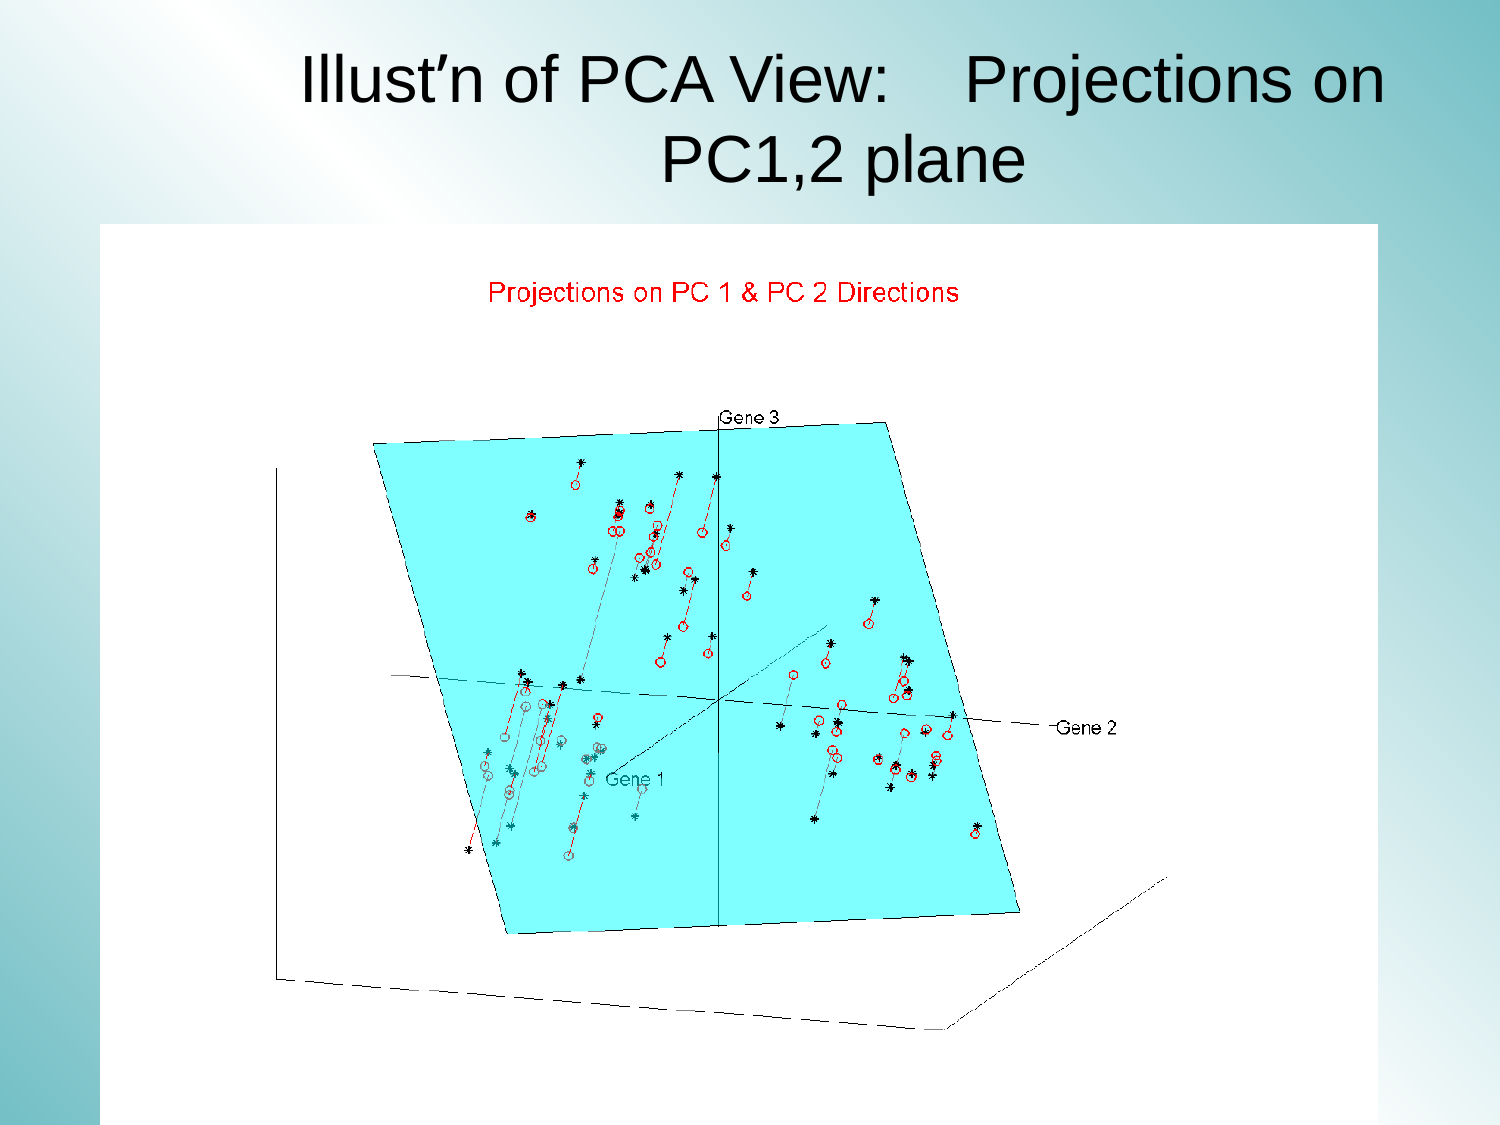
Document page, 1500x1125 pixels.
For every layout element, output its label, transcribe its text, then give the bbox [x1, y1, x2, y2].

title Illust’n of PCA View: Projections on PC1,2 plane [237, 75, 1450, 156]
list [99, 224, 1378, 1125]
